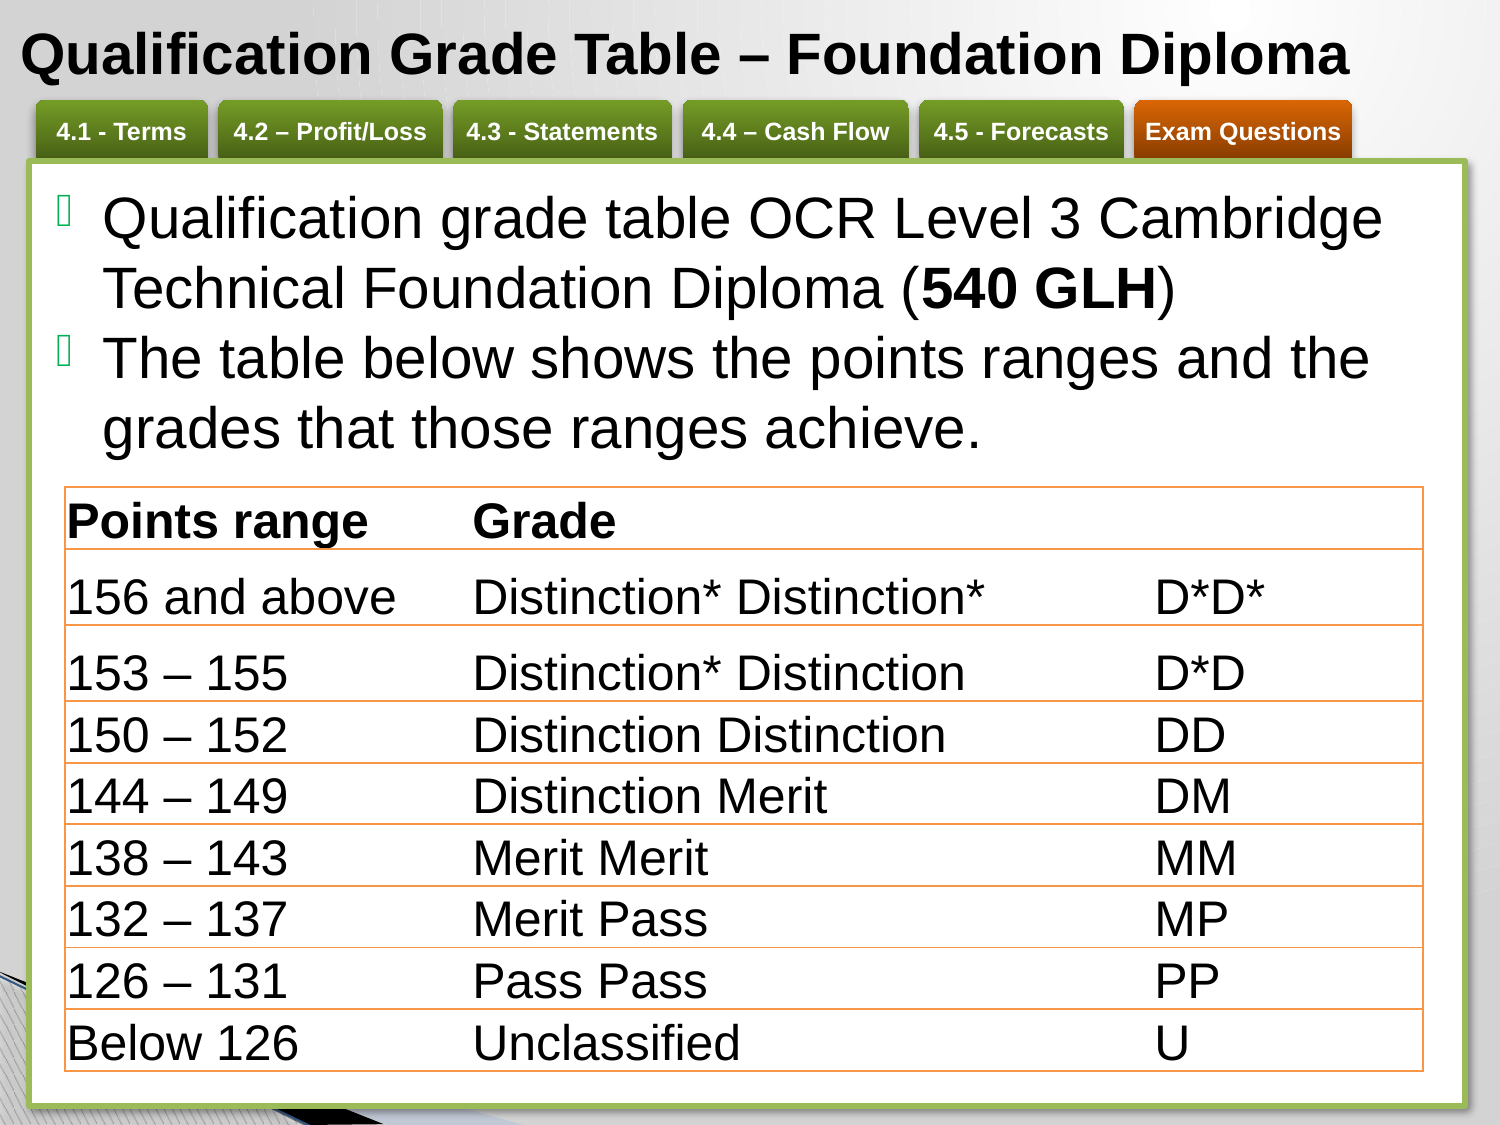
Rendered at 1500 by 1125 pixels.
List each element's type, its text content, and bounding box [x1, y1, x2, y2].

table_cell 150 – 152 [66, 702, 471, 762]
table_cell Unclassified [471, 1010, 1153, 1070]
table_header Grade [471, 488, 1153, 548]
table_cell DM [1153, 764, 1422, 823]
table_cell Distinction* Distinction* [471, 550, 1153, 624]
table_cell Merit Pass [471, 887, 1153, 947]
table_header [1153, 488, 1422, 548]
table_header Points range [66, 488, 471, 548]
table_cell U [1153, 1010, 1422, 1070]
table_cell PP [1153, 948, 1422, 1008]
table_cell Distinction Distinction [471, 702, 1153, 762]
table_cell Distinction Merit [471, 764, 1153, 823]
table_cell 126 – 131 [66, 948, 471, 1008]
table_cell Merit Merit [471, 825, 1153, 885]
table_cell 132 – 137 [66, 887, 471, 947]
table_cell D*D [1153, 626, 1422, 700]
table_cell Pass Pass [471, 948, 1153, 1008]
table_cell Below 126 [66, 1010, 471, 1070]
table_cell 144 – 149 [66, 764, 471, 823]
table_cell Distinction* Distinction [471, 626, 1153, 700]
picture [281, 1114, 303, 1125]
title Qualification Grade Table – Foundation Diploma [5, 0, 1447, 102]
text_box e [551, 0, 603, 5]
table_cell 153 – 155 [66, 626, 471, 700]
table_cell D*D* [1153, 550, 1422, 624]
table_cell DD [1153, 702, 1422, 762]
table_cell 156 and above [66, 550, 471, 624]
text_box Qualification grade table OCR Level 3 Cambridge Technical Foundation Diploma (540 GLH) The table below shows the points ranges and the grades that those ranges achieve. [41, 172, 1447, 468]
table_cell 138 – 143 [66, 825, 471, 885]
table_cell MM [1153, 825, 1422, 885]
table_cell MP [1153, 887, 1422, 947]
